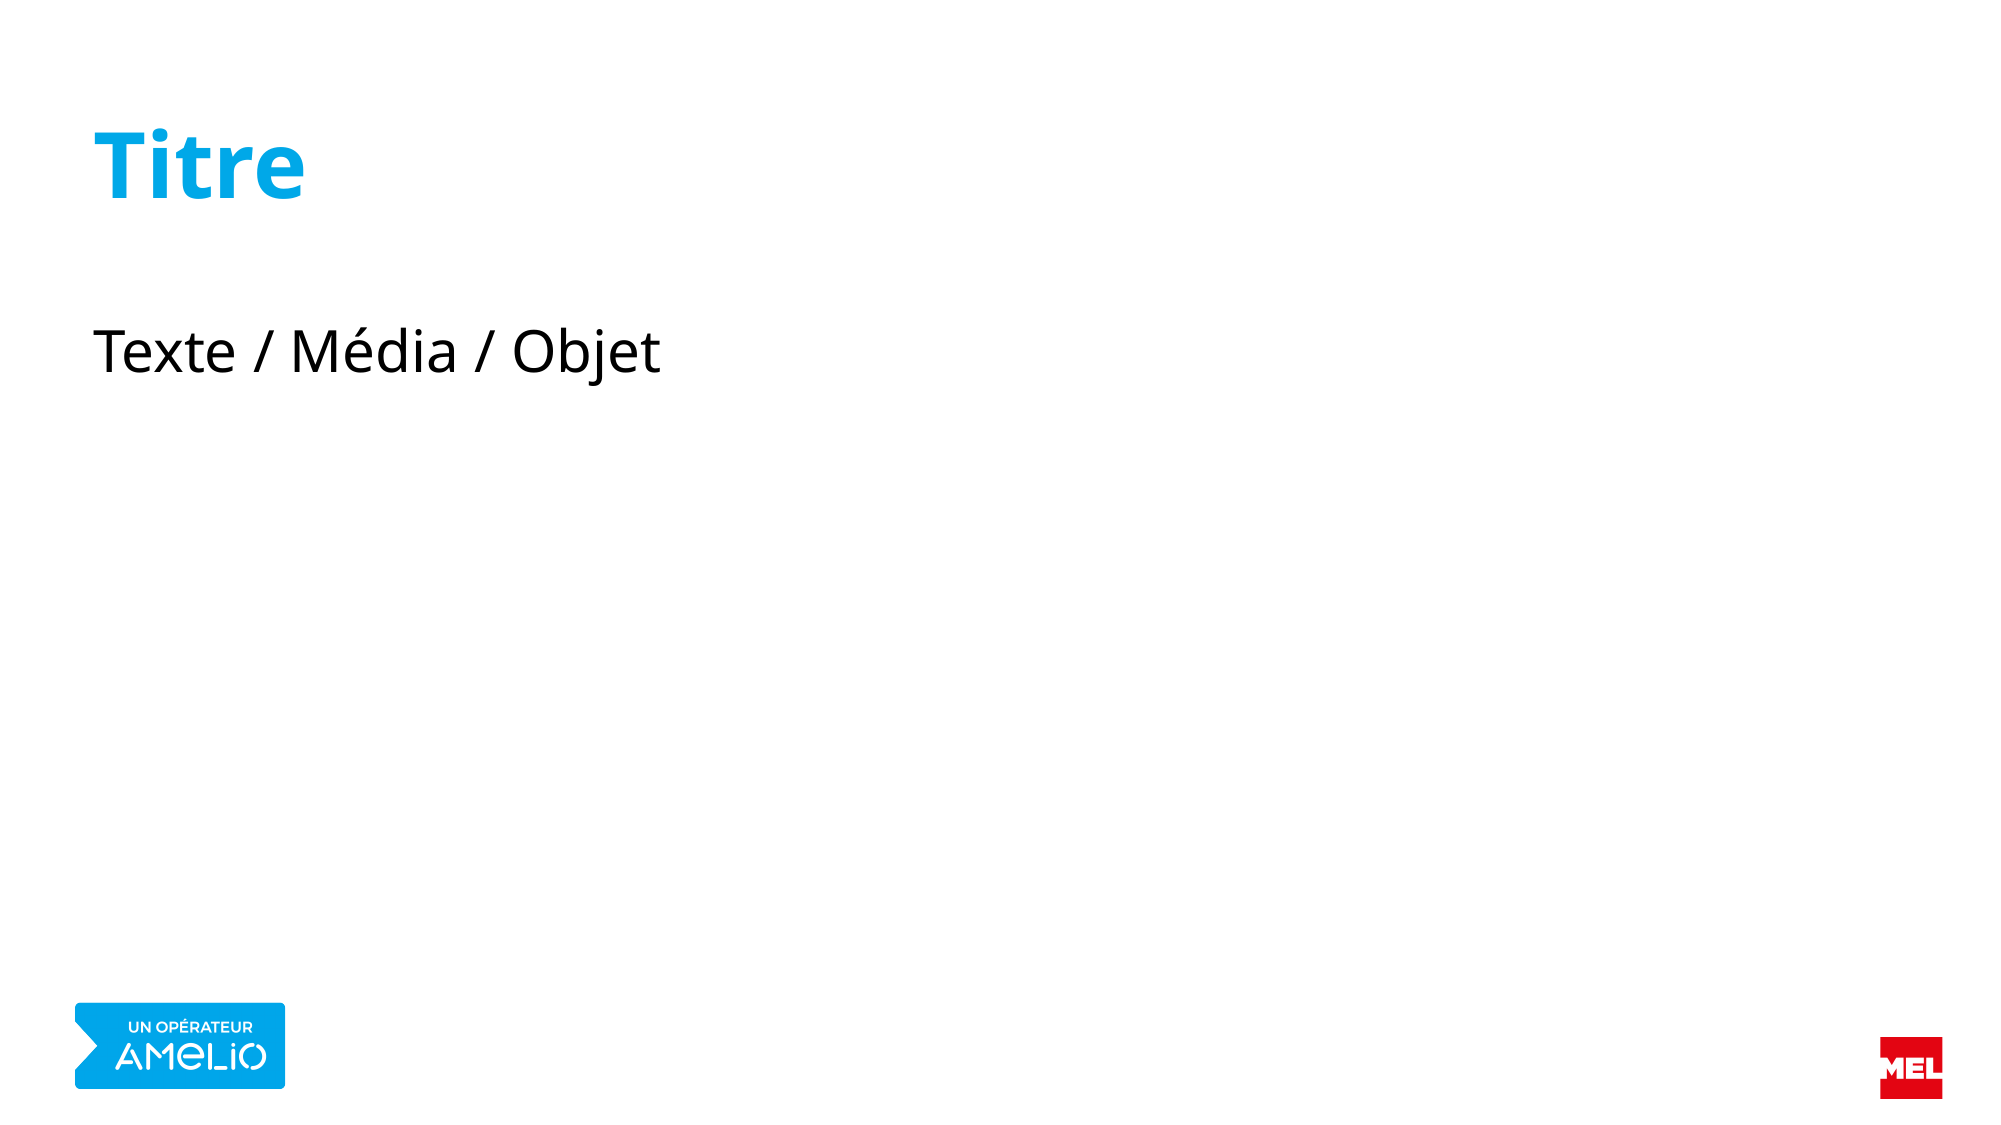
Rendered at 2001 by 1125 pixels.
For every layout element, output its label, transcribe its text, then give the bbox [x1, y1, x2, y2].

picture [1880, 1037, 1943, 1099]
picture [40, 960, 320, 1125]
list Texte / Média / Objet [78, 315, 1919, 949]
title Titre [78, 59, 1919, 278]
